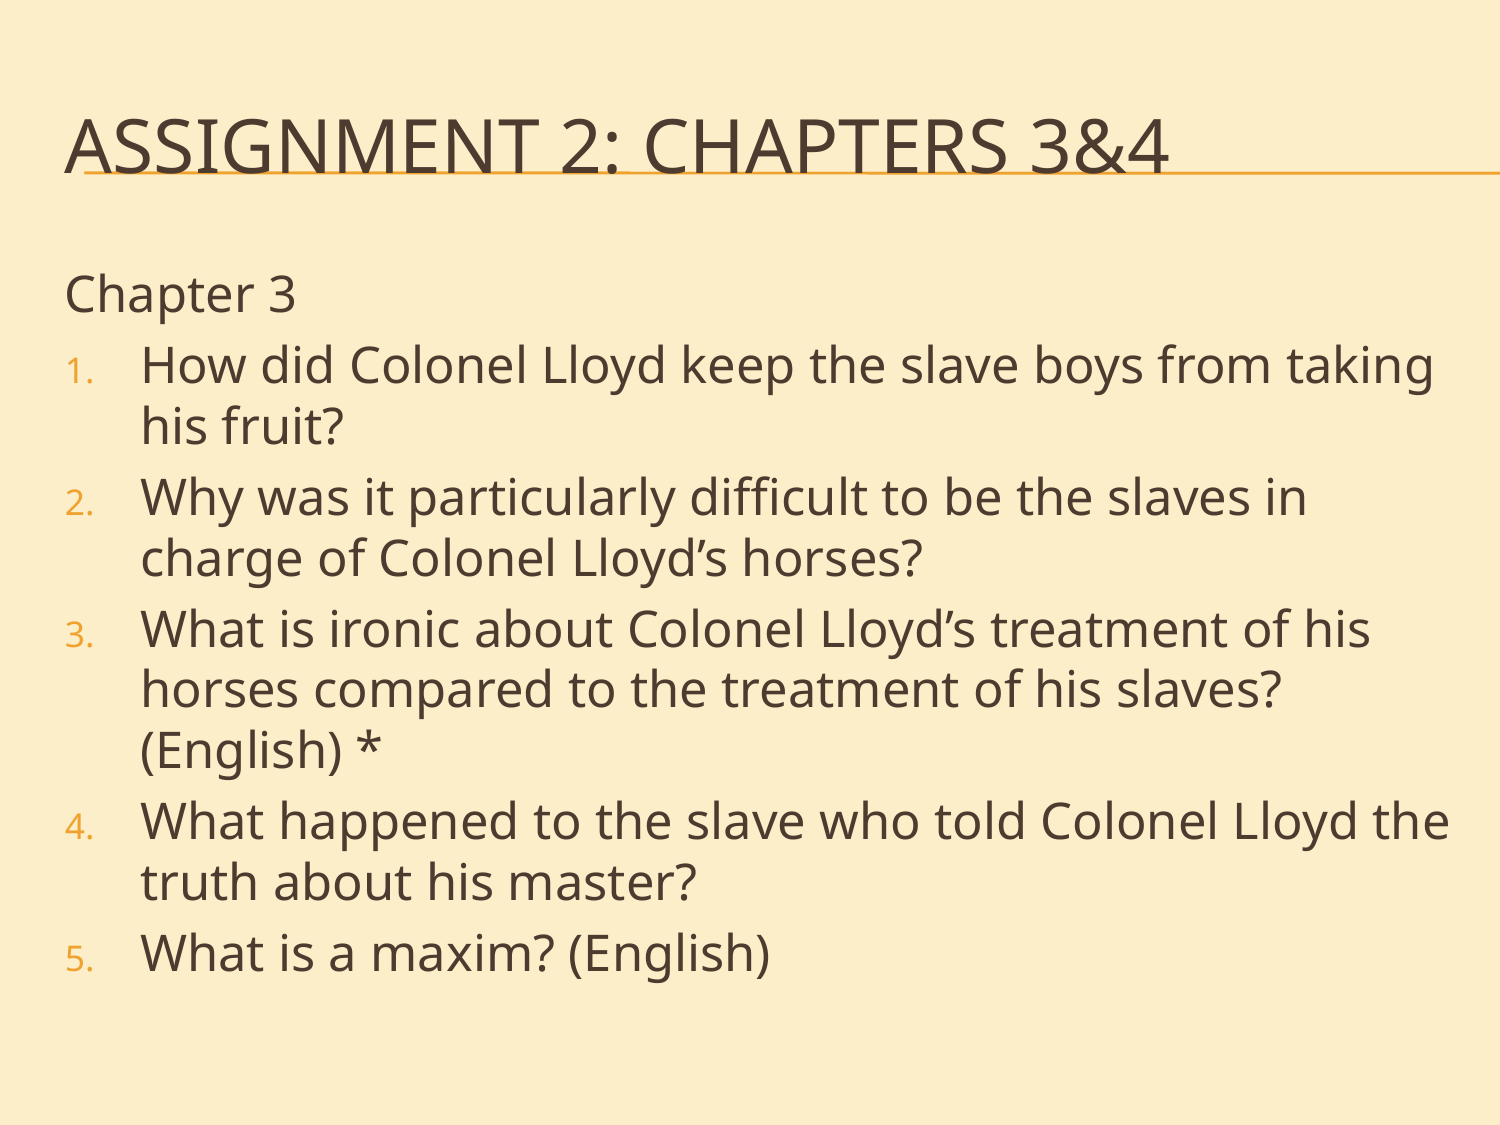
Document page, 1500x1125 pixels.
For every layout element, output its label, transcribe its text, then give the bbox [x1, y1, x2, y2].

list Chapter 3 How did Colonel Lloyd keep the slave boys from taking his fruit? Why was it particularly difficult to be the slaves in charge of Colonel Lloyd’s horses? What is ironic about Colonel Lloyd’s treatment of his horses compared to the treatment of his slaves? (English) * What happened to the slave who told Colonel Lloyd the truth about his master? What is a maxim? (English) [50, 254, 1475, 998]
title Assignment 2: Chapters 3&4 [50, 75, 1475, 213]
